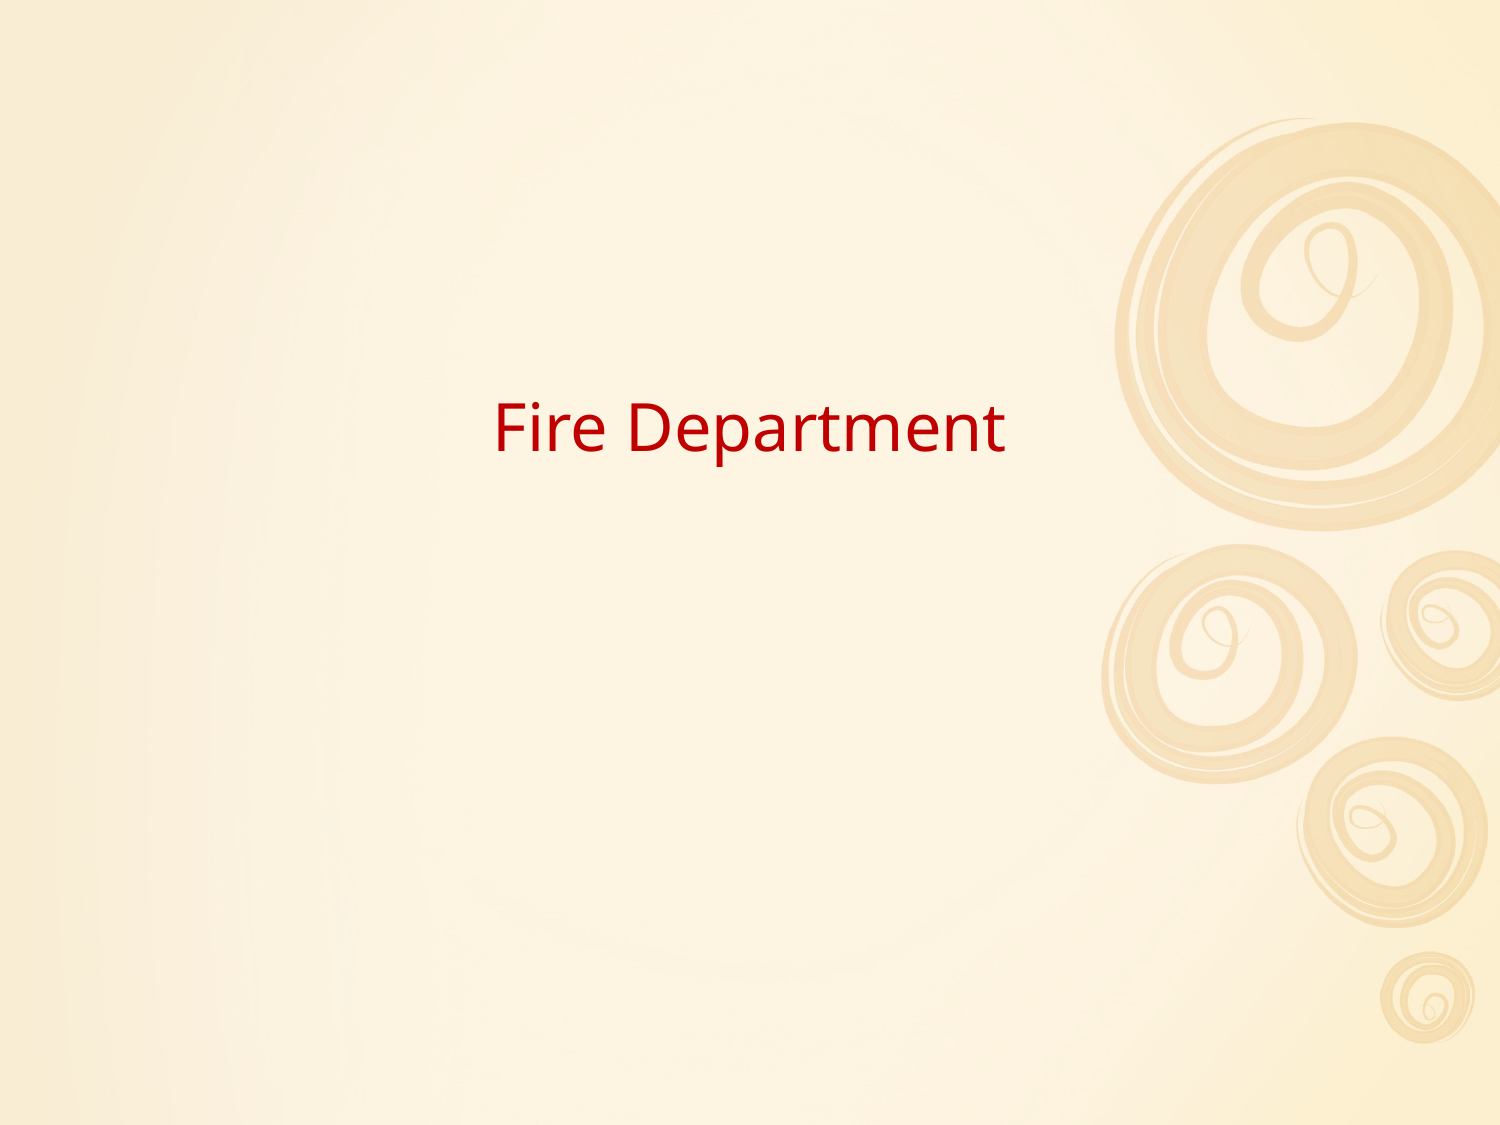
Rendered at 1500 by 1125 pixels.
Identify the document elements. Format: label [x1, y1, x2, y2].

picture [0, 0, 1500, 1125]
title [75, 324, 1425, 525]
